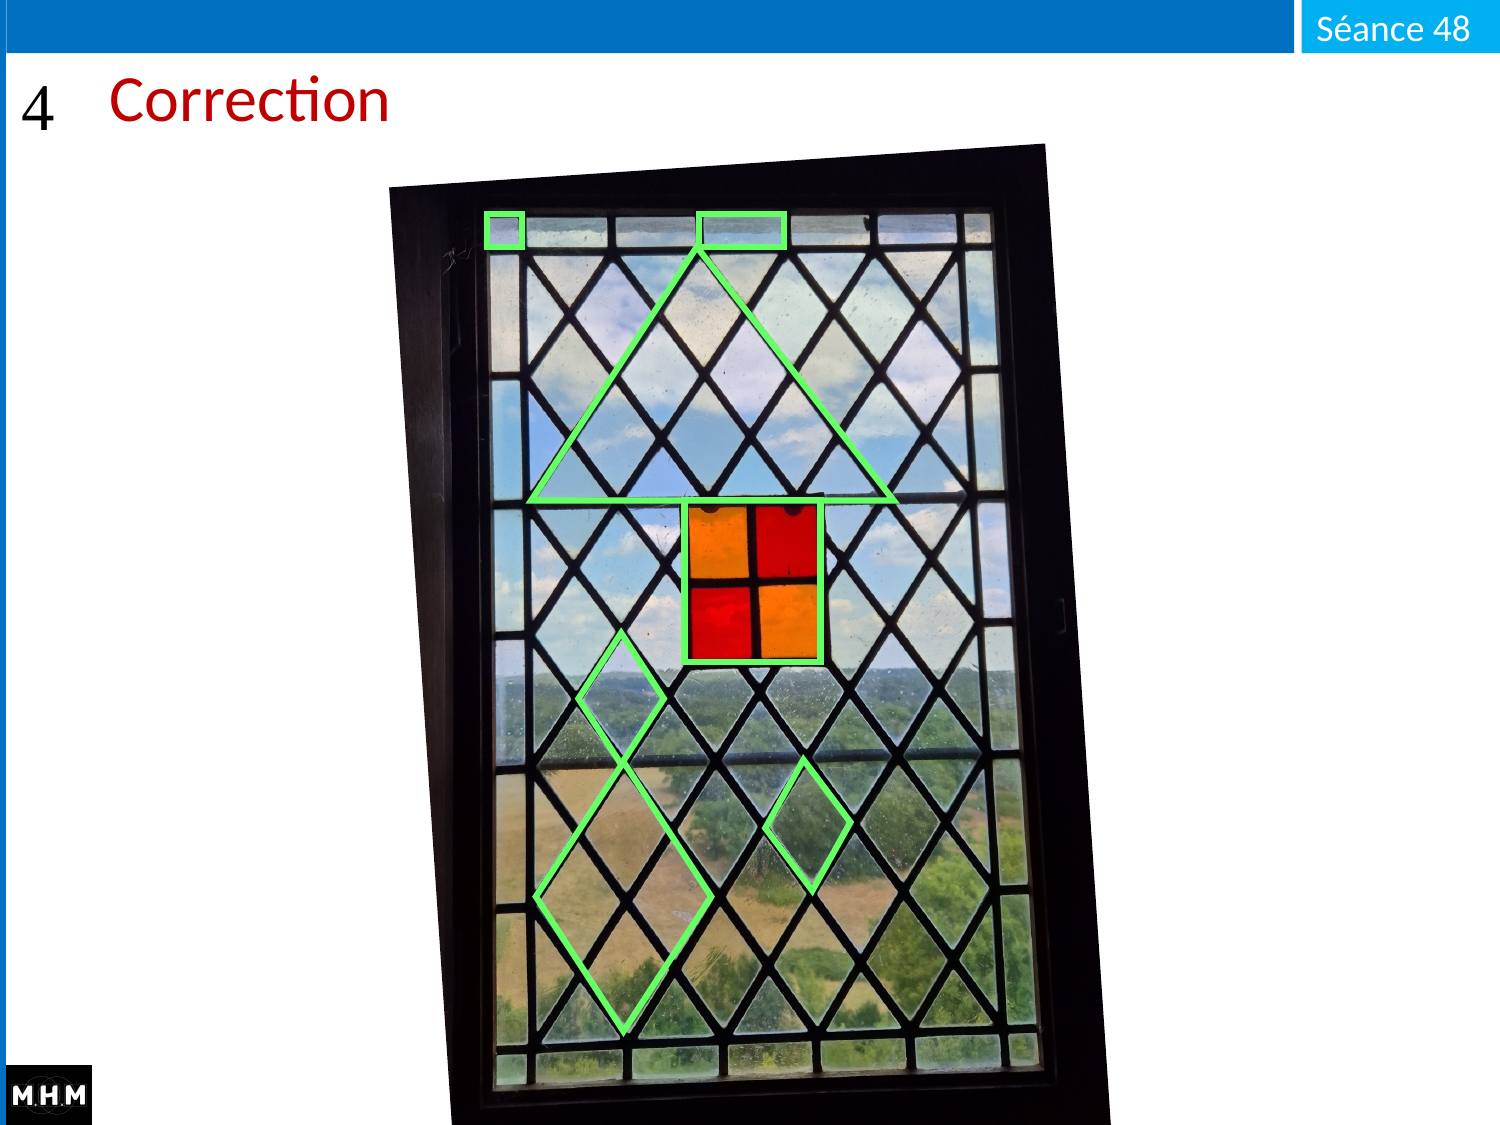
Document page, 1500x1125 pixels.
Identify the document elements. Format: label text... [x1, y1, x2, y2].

text_box [643, 245, 761, 327]
text_box [486, 213, 523, 248]
text_box [698, 213, 785, 248]
text_box [592, 986, 655, 1034]
picture [257, 143, 1243, 1125]
picture [6, 1065, 92, 1125]
title Correction [94, 57, 1389, 144]
